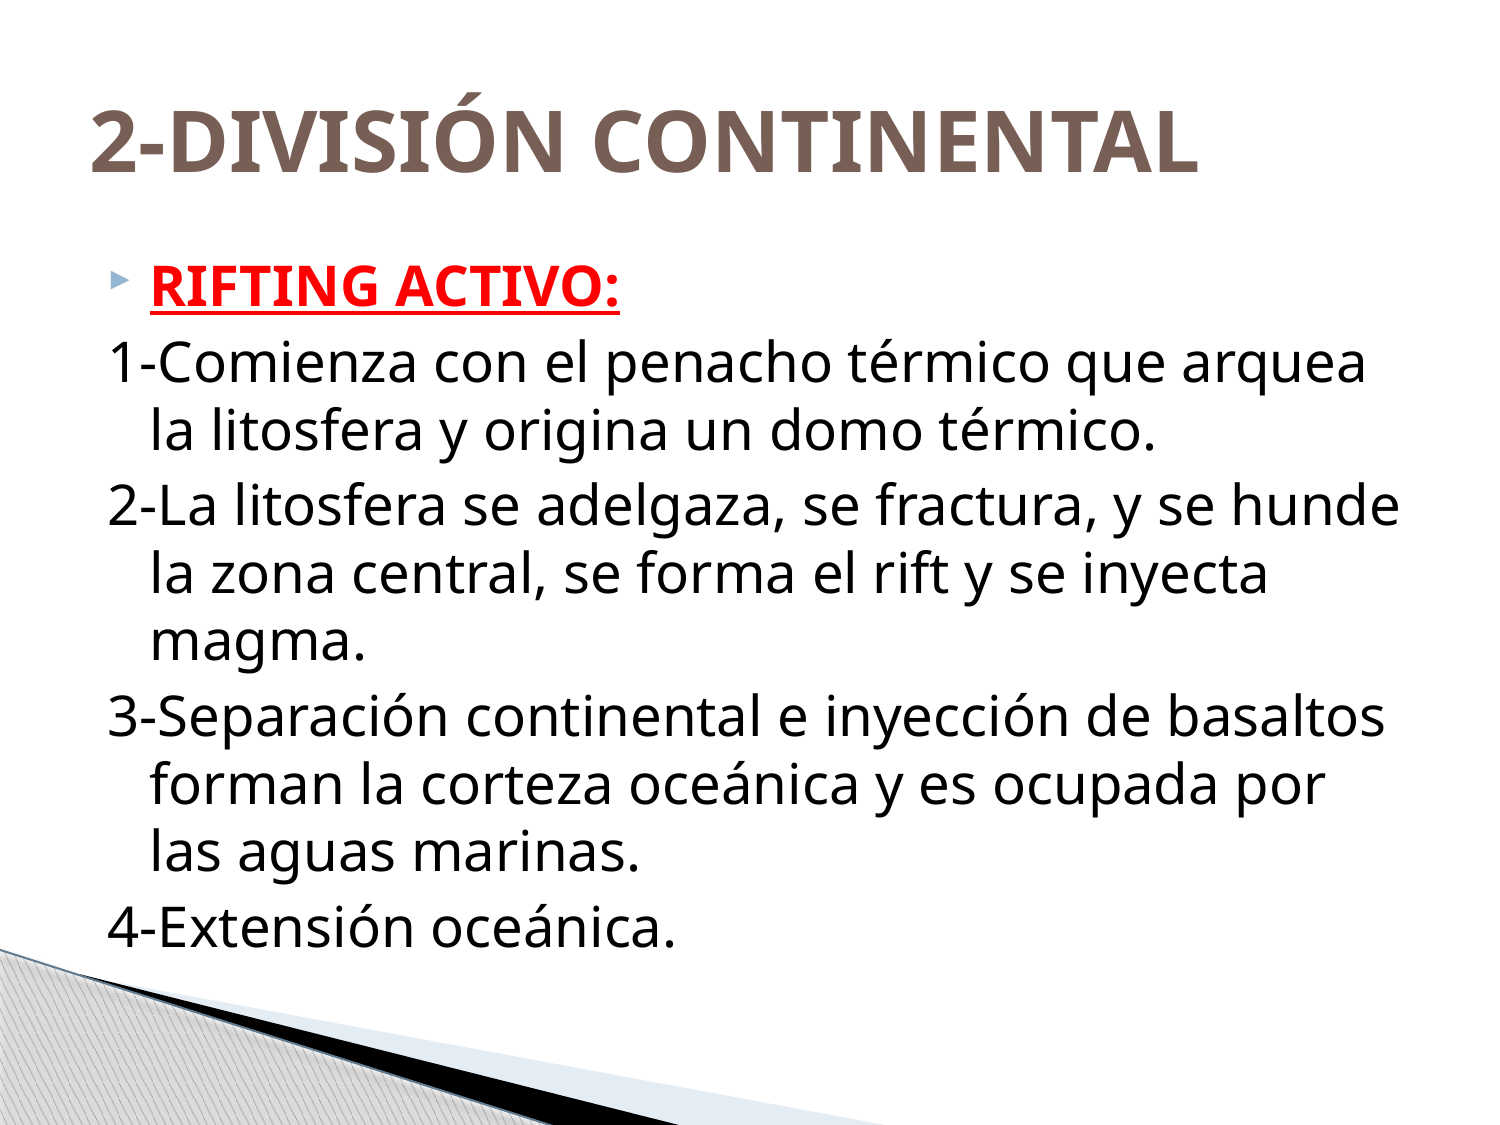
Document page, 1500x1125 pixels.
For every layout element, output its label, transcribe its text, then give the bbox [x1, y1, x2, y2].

list RIFTING ACTIVO: 1-Comienza con el penacho térmico que arquea la litosfera y origina un domo térmico. 2-La litosfera se adelgaza, se fractura, y se hunde la zona central, se forma el rift y se inyecta magma. 3-Separación continental e inyección de basaltos forman la corteza oceánica y es ocupada por las aguas marinas. 4-Extensión oceánica. [75, 243, 1425, 986]
title 2-DIVISIÓN CONTINENTAL [75, 45, 1425, 233]
